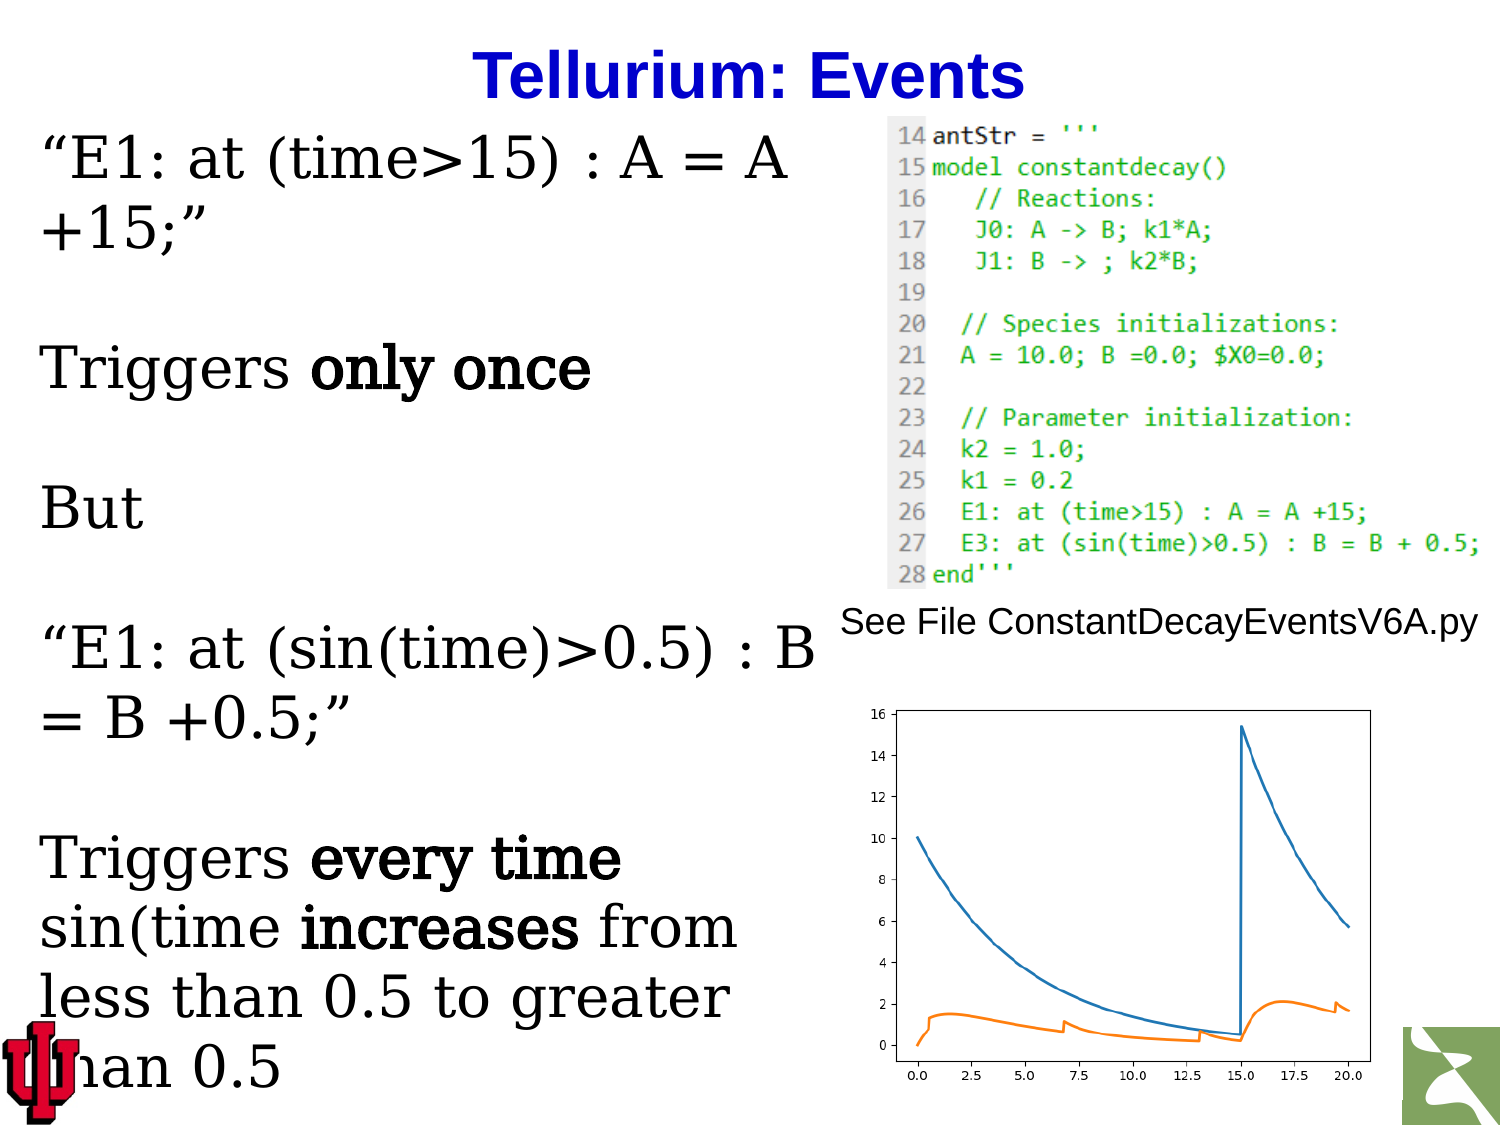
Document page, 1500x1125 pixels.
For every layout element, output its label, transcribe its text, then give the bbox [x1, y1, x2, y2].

title Tellurium: Events [0, 19, 1500, 112]
text_box [0, 556, 1500, 663]
text_box “E1: at (time>15) : A = A +15;” Triggers only once But “E1: at (sin(time)>0.5) : B = B +0.5;” Triggers every time sin(time increases from less than 0.5 to greater than 0.5 [24, 478, 875, 556]
picture [0, 1020, 80, 1125]
text_box See File ConstantDecayEventsV6A.py [824, 589, 1500, 650]
text_box “E1: at (time>15) : A = A +15;” Triggers only once But “E1: at (sin(time)>0.5) : B = B +0.5;” Triggers every time sin(time increases from less than 0.5 to greater than 0.5 [24, 663, 875, 1125]
picture [887, 116, 1497, 589]
text_box [0, 112, 1500, 478]
picture [862, 681, 1500, 1125]
